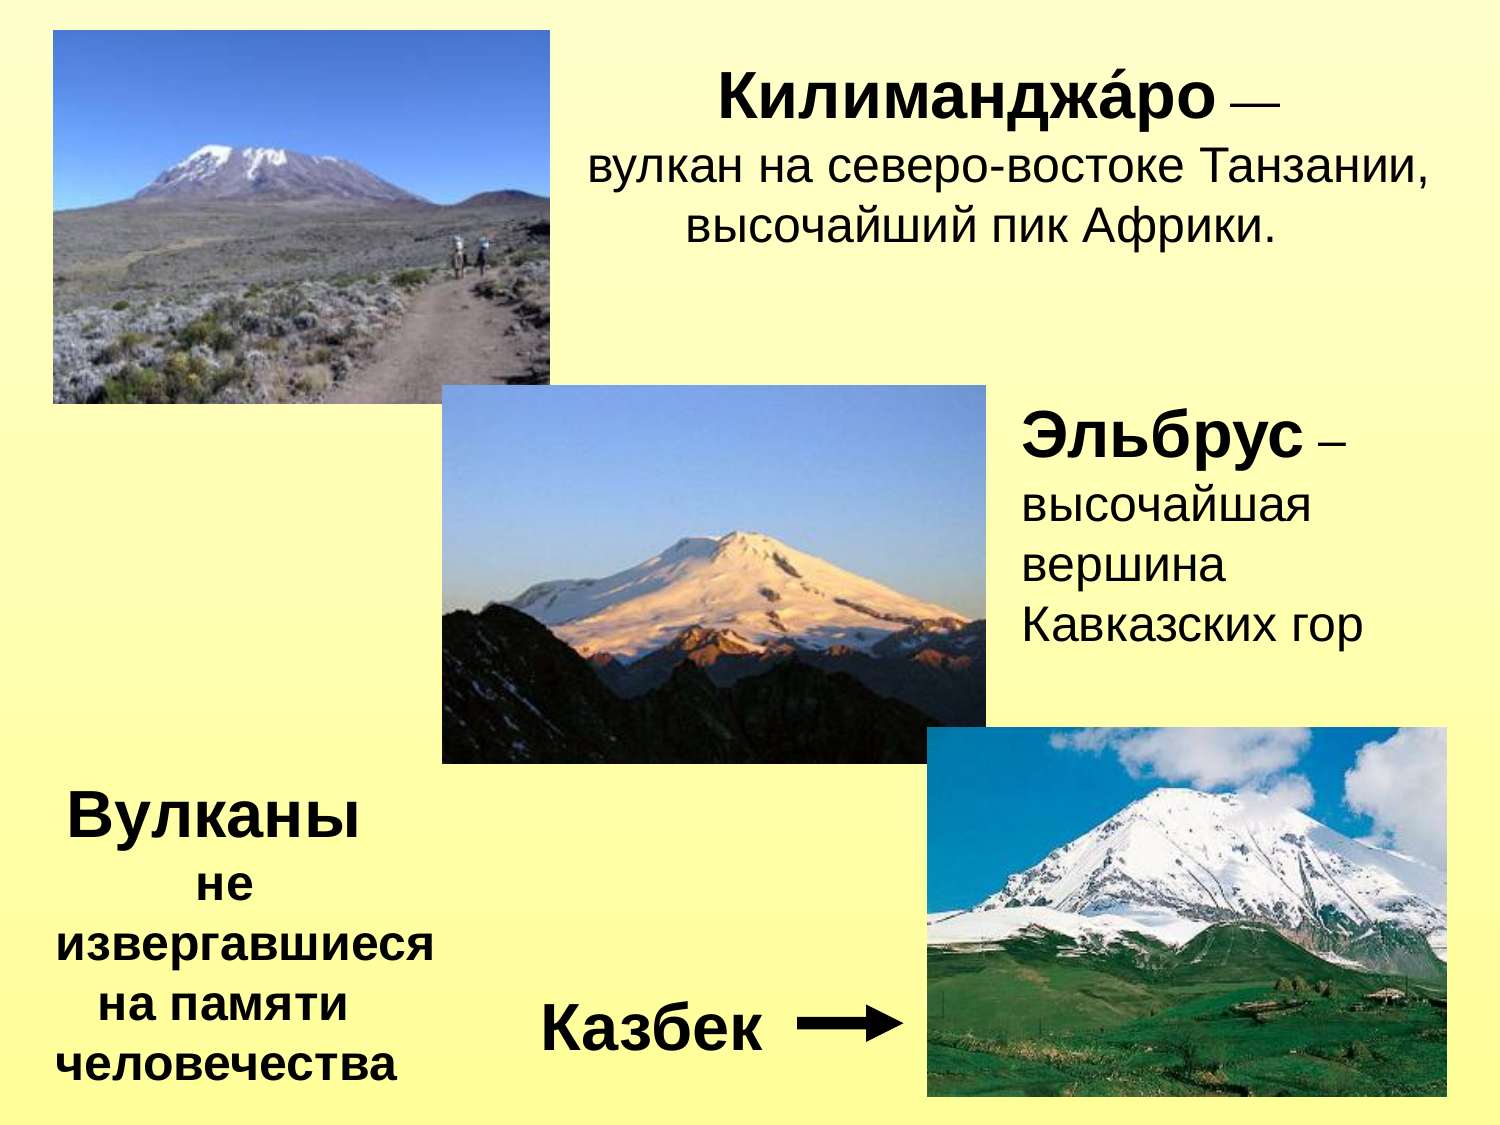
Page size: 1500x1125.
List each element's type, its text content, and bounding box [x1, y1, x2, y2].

text_box Килиманджа́ро — вулкан на северо-востоке Танзании, высочайший пик Африки. [572, 44, 1459, 260]
text_box Эльбрус – высочайшая вершина Кавказских гор [1007, 383, 1380, 659]
text_box [797, 1016, 904, 1030]
text_box Казбек [525, 976, 778, 1071]
picture [52, 30, 987, 764]
text_box Вулканы не извергавшиеся на памяти человечества [41, 763, 473, 1098]
picture [926, 727, 1448, 1097]
